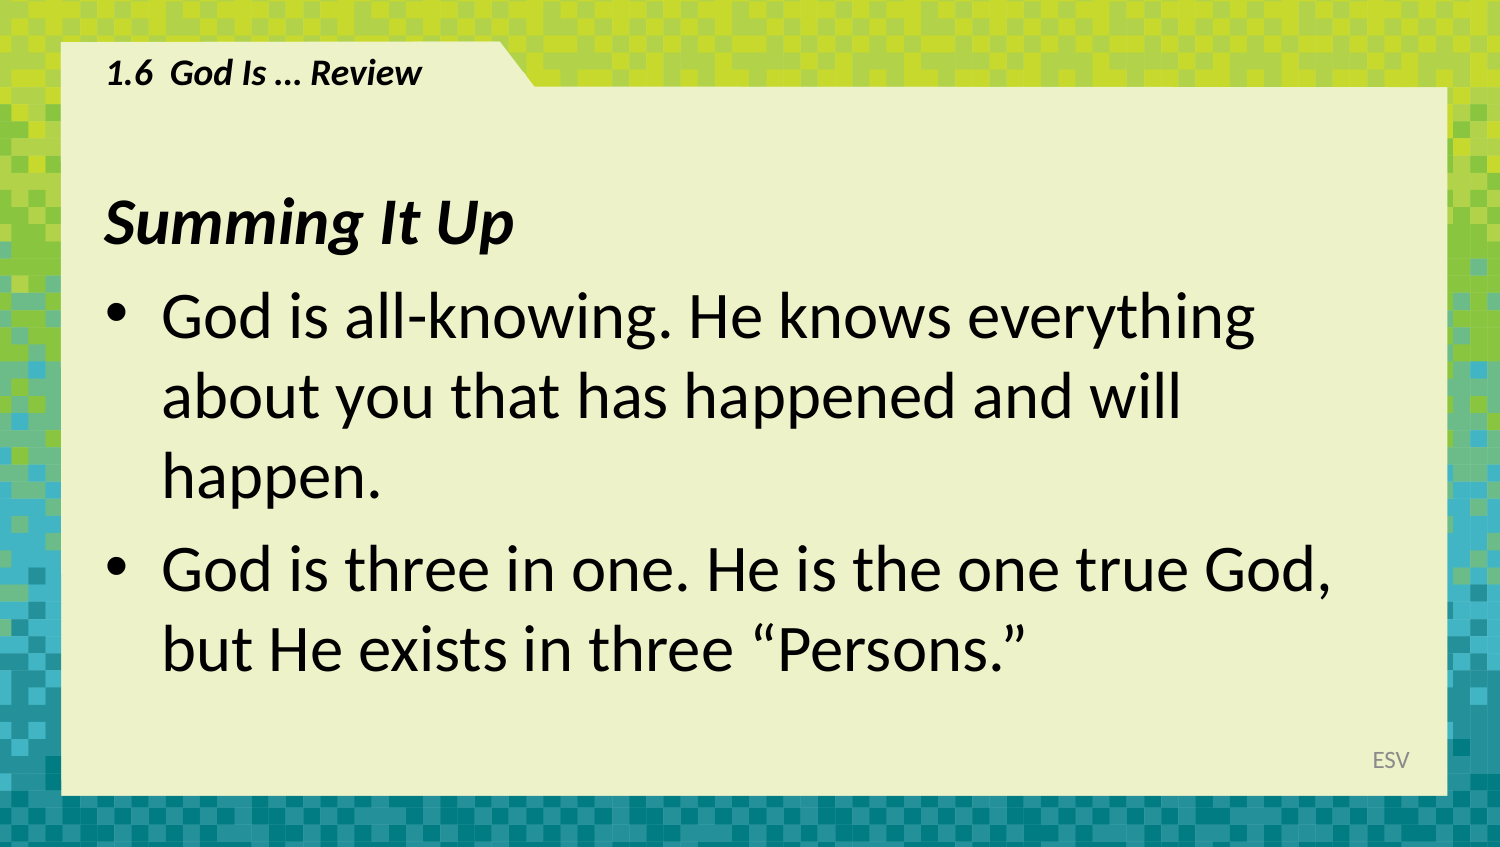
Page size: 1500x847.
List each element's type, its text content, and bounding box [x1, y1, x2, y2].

list Summing It Up God is all-knowing. He knows everything about you that has happened and will happen. God is three in one. He is the one true God, but He exists in three “Persons.” [89, 141, 1403, 722]
picture [0, 0, 1500, 847]
title 1.6 God Is … Review [89, 33, 1420, 108]
footer ESV [950, 736, 1425, 782]
